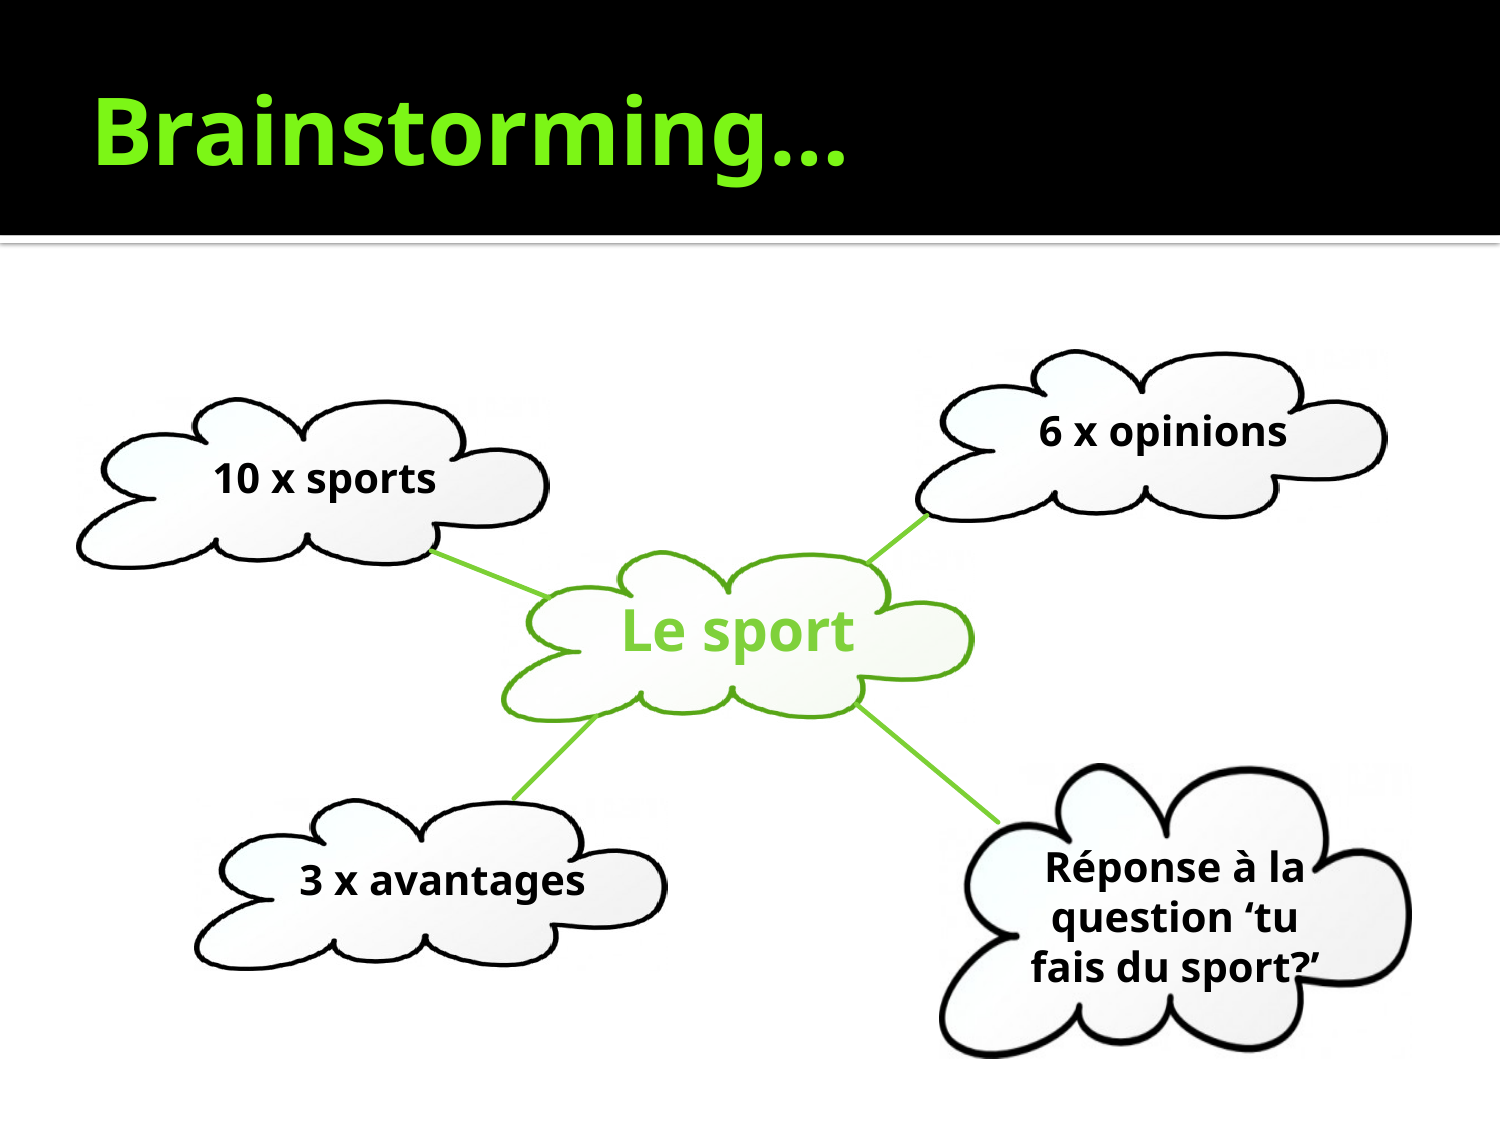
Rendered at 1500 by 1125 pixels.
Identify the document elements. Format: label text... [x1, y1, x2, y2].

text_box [856, 704, 999, 823]
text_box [430, 550, 550, 598]
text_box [513, 716, 597, 799]
picture [194, 798, 668, 971]
picture [915, 349, 1388, 523]
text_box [868, 515, 928, 563]
title Brainstorming… [75, 25, 1425, 231]
picture [76, 397, 975, 723]
picture [939, 763, 1412, 1059]
